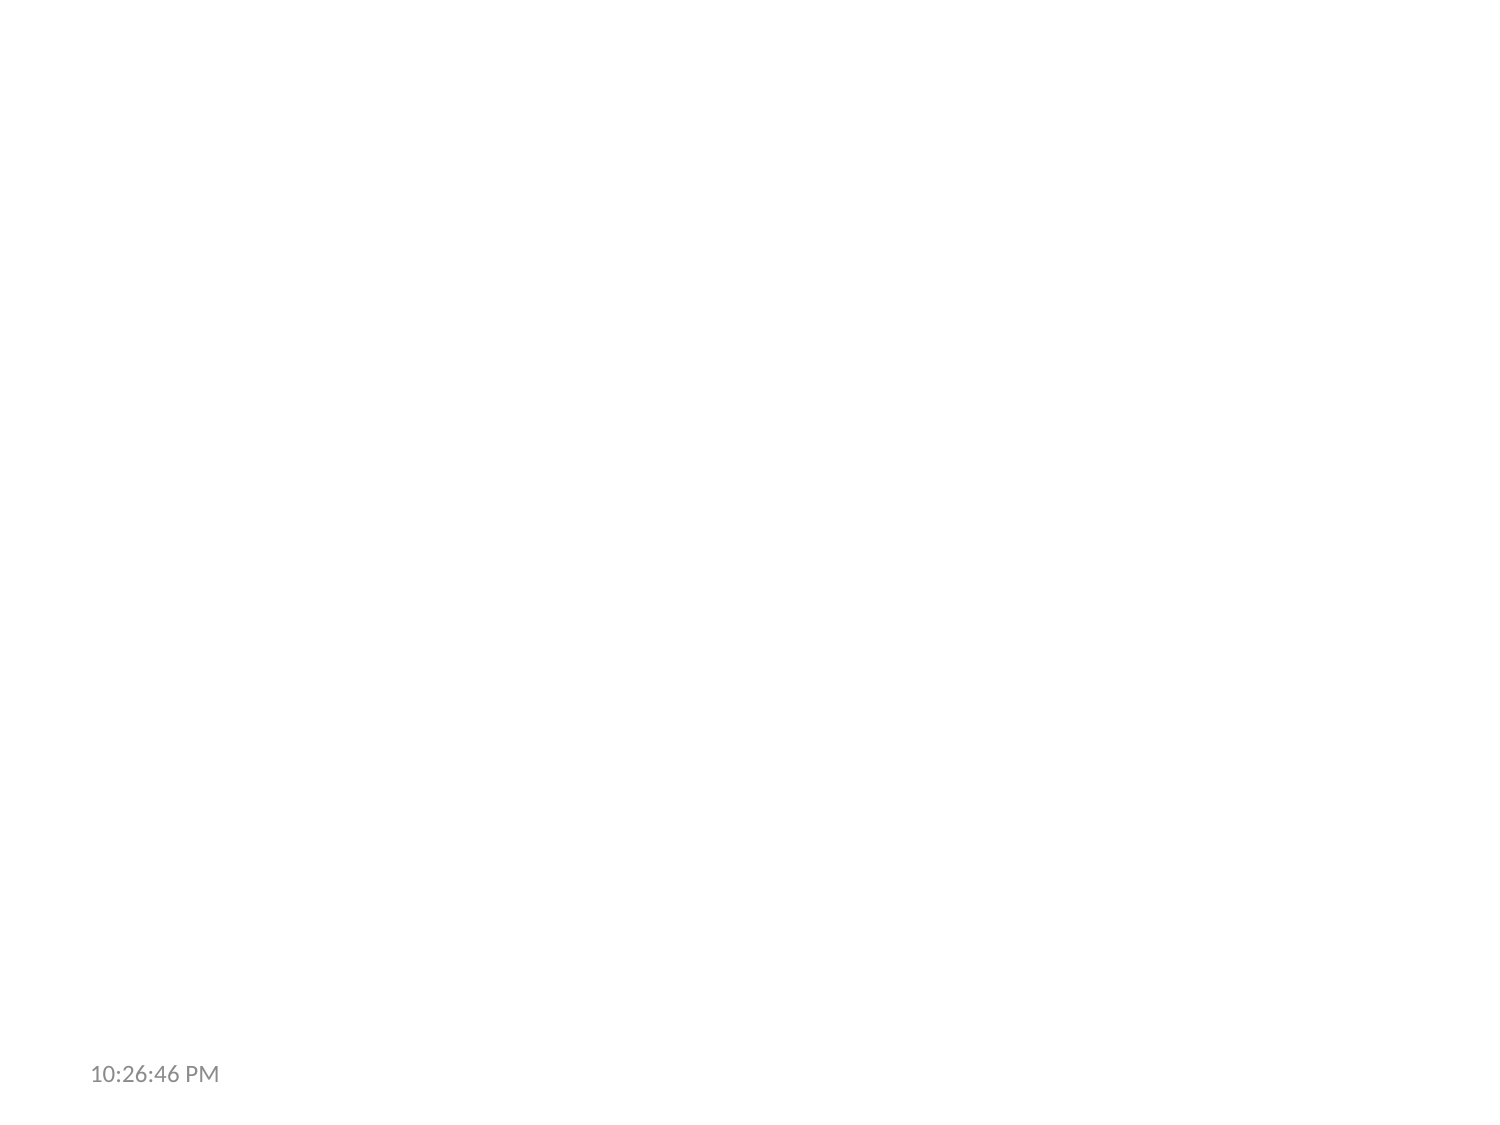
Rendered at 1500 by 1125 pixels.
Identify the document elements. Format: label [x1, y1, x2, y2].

slide_number [75, 1042, 425, 1103]
